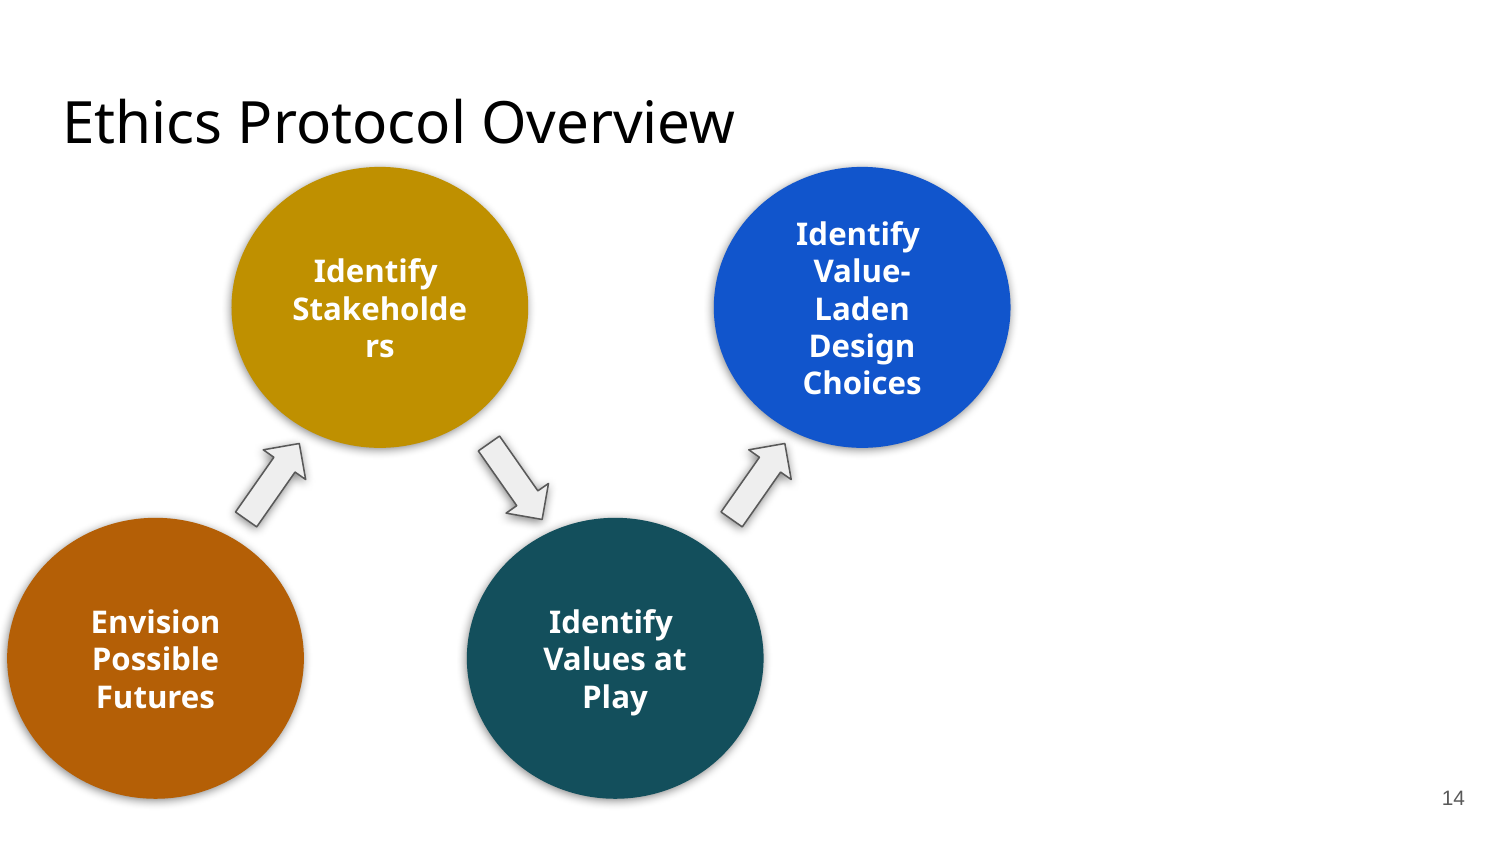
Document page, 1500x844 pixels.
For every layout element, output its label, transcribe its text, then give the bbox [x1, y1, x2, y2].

text_box Identify Value-Laden Design Choices [713, 166, 1011, 448]
title Ethics Protocol Overview [51, 72, 1449, 167]
text_box Envision Possible Futures [7, 517, 304, 799]
text_box [721, 443, 792, 527]
text_box [235, 443, 306, 527]
text_box Identify Stakeholders [231, 166, 529, 448]
text_box Identify Values at Play [466, 517, 764, 799]
text_box [478, 436, 549, 520]
slide_number 14 [1389, 764, 1480, 830]
